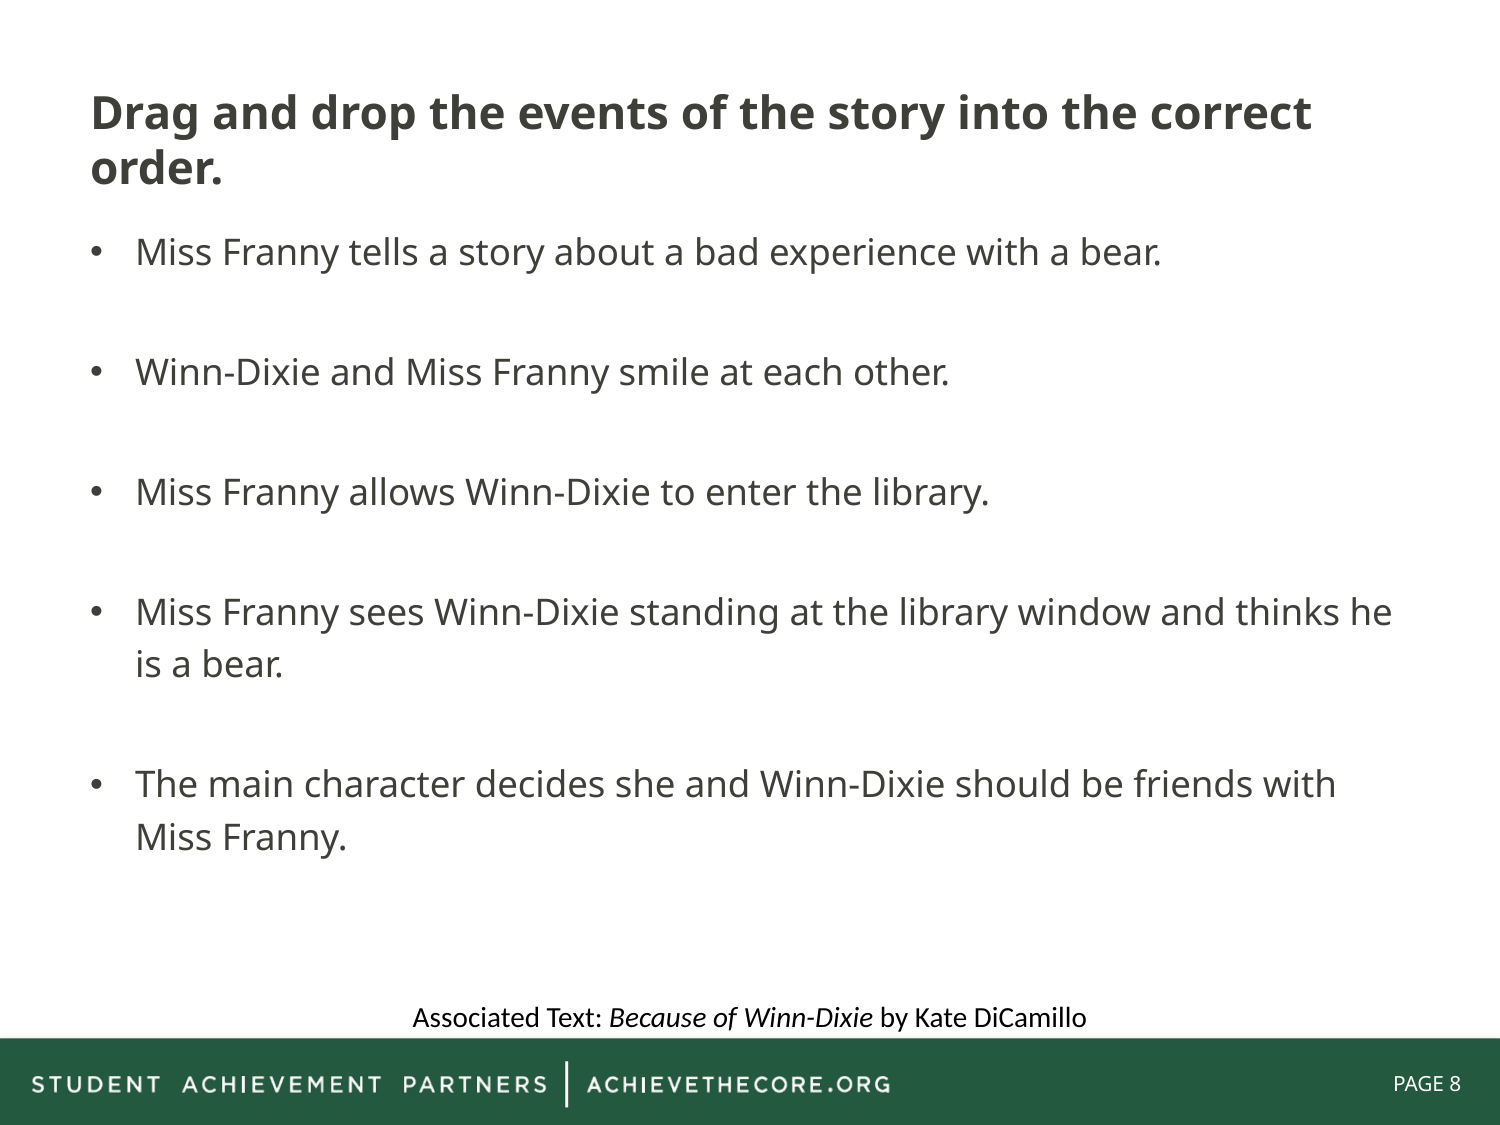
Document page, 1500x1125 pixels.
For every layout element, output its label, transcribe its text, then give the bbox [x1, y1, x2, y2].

text_box Associated Text: Because of Winn-Dixie by Kate DiCamillo [74, 990, 1425, 1041]
list Miss Franny tells a story about a bad experience with a bear. Winn-Dixie and Miss Franny smile at each other. Miss Franny allows Winn-Dixie to enter the library. Miss Franny sees Winn-Dixie standing at the library window and thinks he is a bear. The main character decides she and Winn-Dixie should be friends with Miss Franny. [75, 212, 1425, 885]
title Drag and drop the events of the story into the correct order. [75, 45, 1425, 212]
